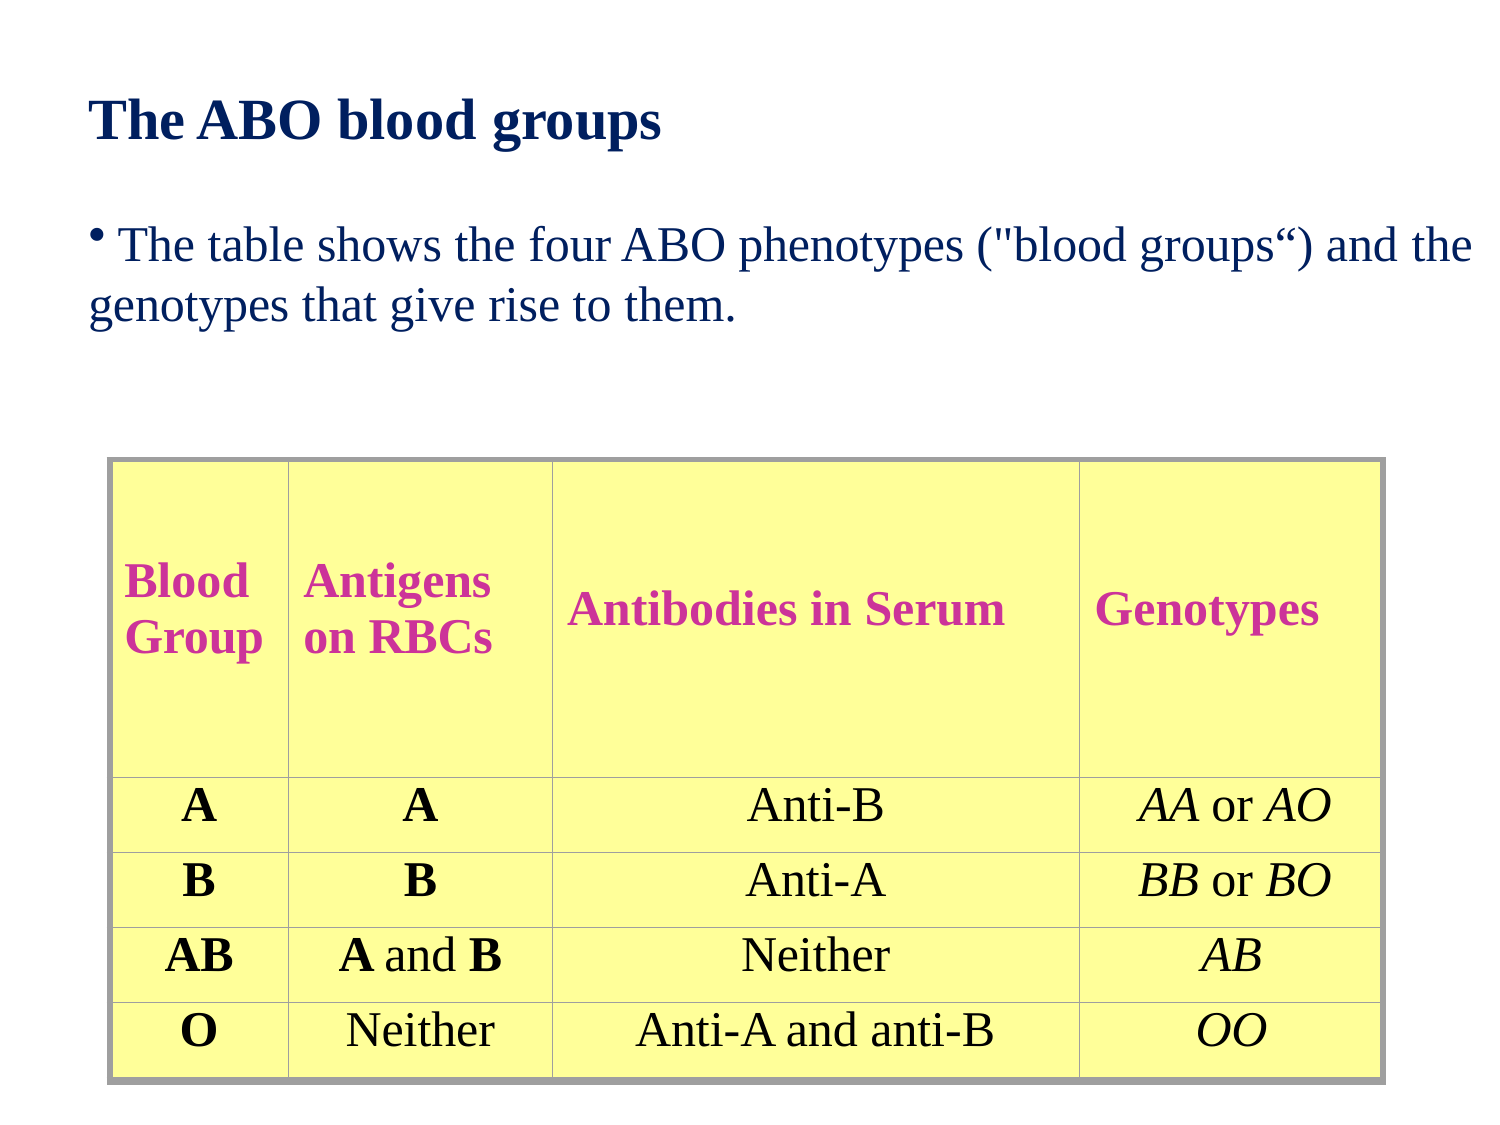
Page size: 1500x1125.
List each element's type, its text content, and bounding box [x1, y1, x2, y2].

table_cell Anti-B [553, 778, 1079, 852]
table_cell Anti-A [553, 853, 1079, 927]
table_header Blood Group [113, 462, 288, 777]
text_box The table shows the four ABO phenotypes ("blood groups“) and the genotypes that give rise to them. [86, 211, 1480, 332]
table_cell B [289, 853, 552, 927]
table_cell AB [1080, 928, 1380, 1002]
table_header Antibodies in Serum [553, 462, 1079, 777]
table_cell OO [1080, 1003, 1380, 1077]
table_cell Neither [289, 1003, 552, 1077]
table_header Antigens on RBCs [289, 462, 552, 777]
table_header Genotypes [1080, 462, 1380, 777]
table_cell A [113, 778, 288, 852]
table_cell AA or AO [1080, 778, 1380, 852]
title The ABO blood groups [86, 80, 667, 211]
table_cell A and B [289, 928, 552, 1002]
table_cell O [113, 1003, 288, 1077]
table_cell Anti-A and anti-B [553, 1003, 1079, 1077]
table_cell A [289, 778, 552, 852]
table_cell AB [113, 928, 288, 1002]
table_cell Neither [553, 928, 1079, 1002]
table_cell B [113, 853, 288, 927]
table_cell BB or BO [1080, 853, 1380, 927]
